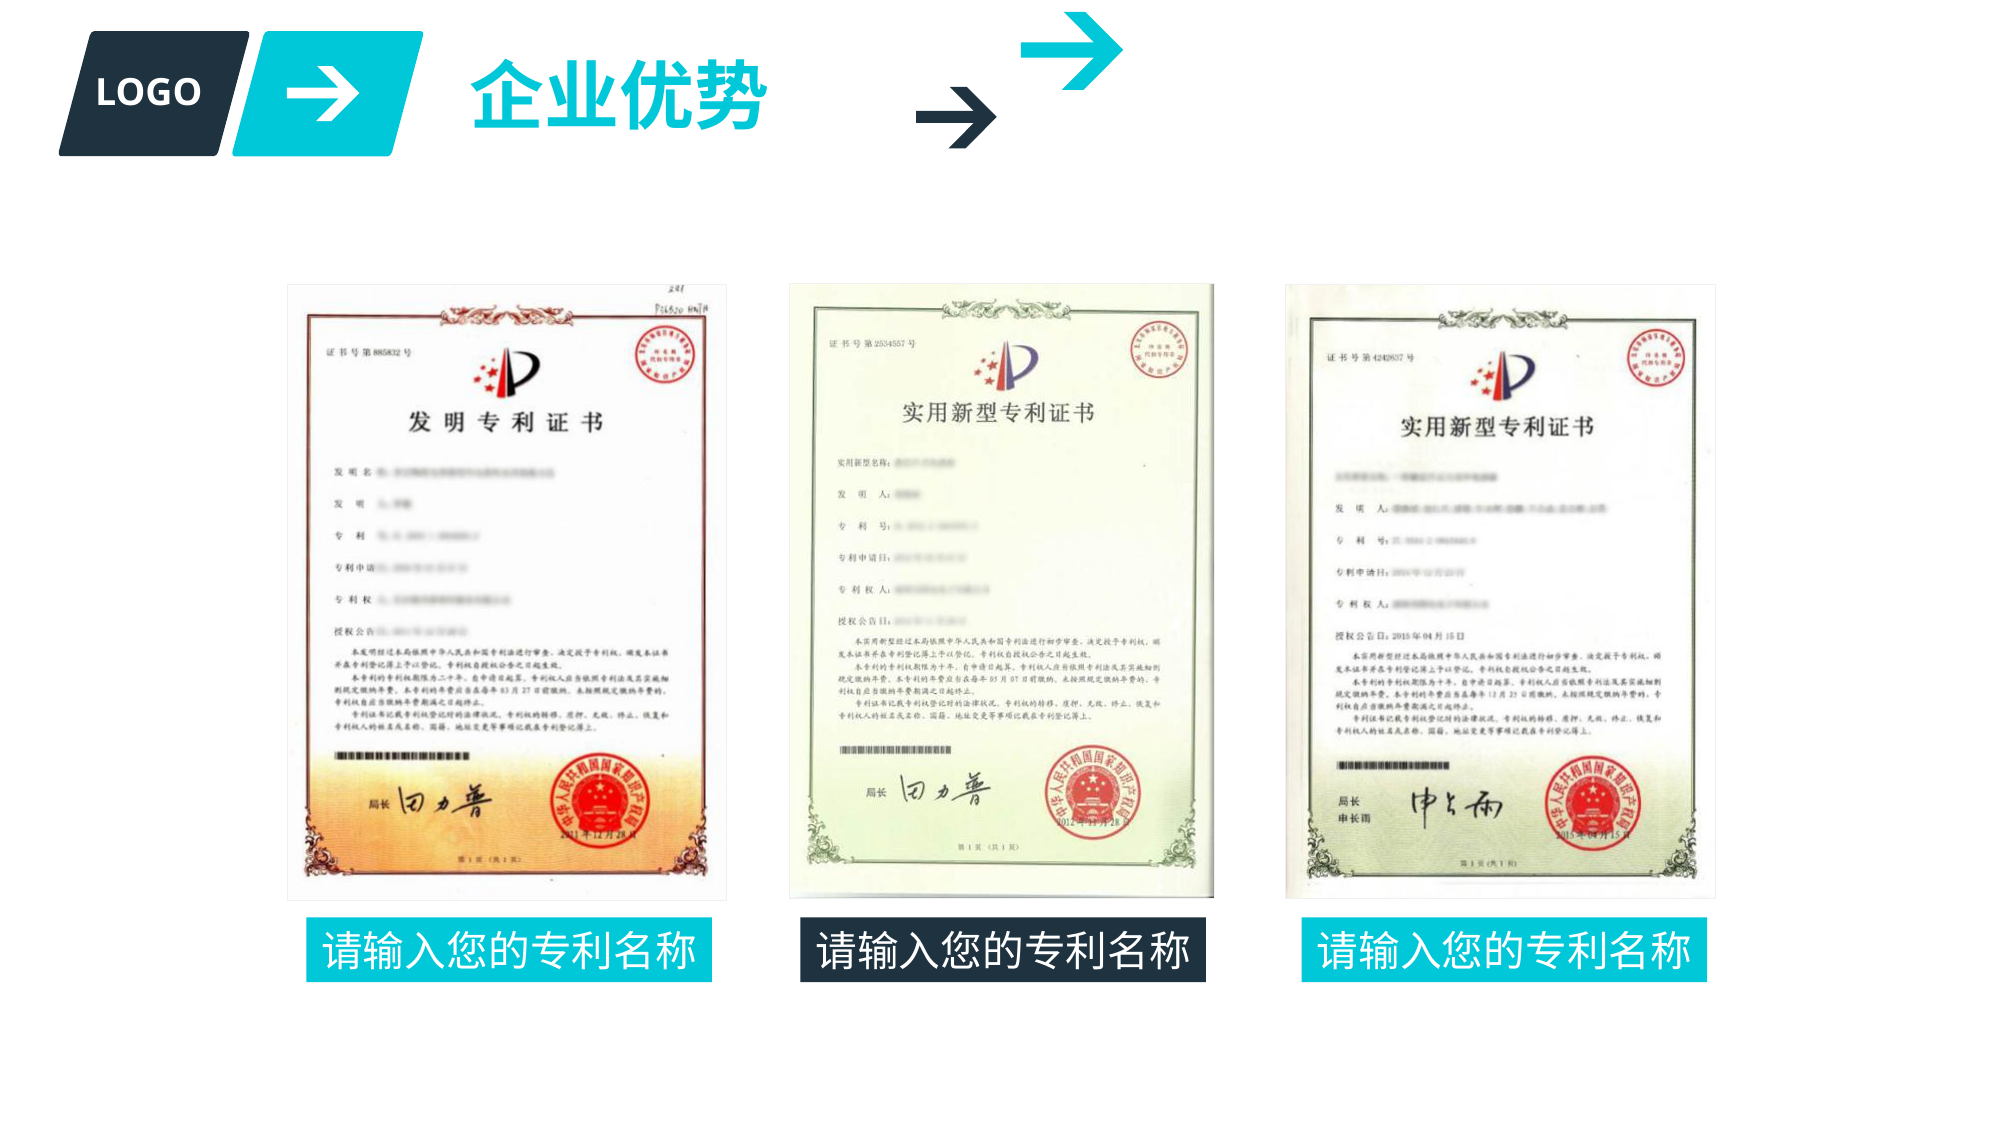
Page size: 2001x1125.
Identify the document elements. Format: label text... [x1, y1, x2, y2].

text_box [1020, 11, 1124, 90]
text_box 请输入您的专利名称 [1301, 917, 1708, 983]
text_box 请输入您的专利名称 [306, 917, 712, 983]
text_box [58, 31, 424, 157]
picture [286, 284, 727, 901]
text_box [916, 86, 997, 149]
picture [789, 283, 1215, 899]
text_box 企业优势 [454, 41, 1074, 147]
picture [1285, 284, 1716, 899]
text_box 请输入您的专利名称 [800, 917, 1206, 983]
